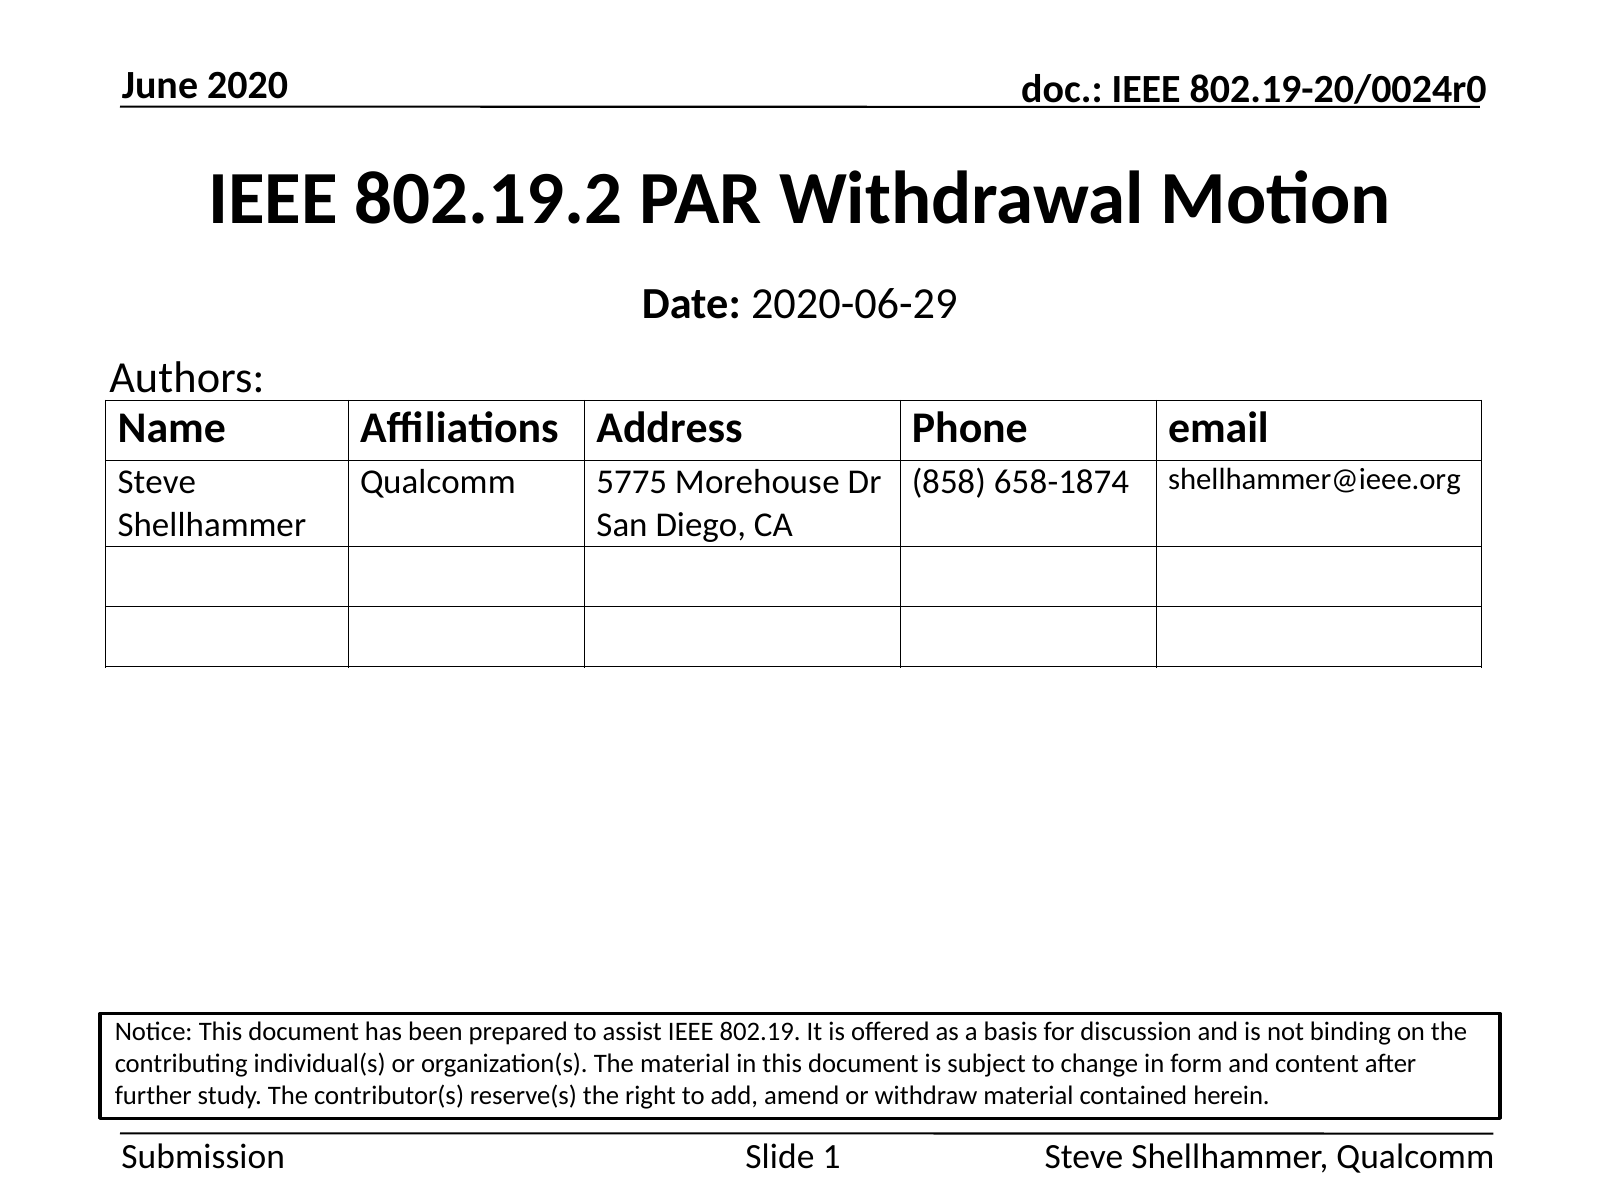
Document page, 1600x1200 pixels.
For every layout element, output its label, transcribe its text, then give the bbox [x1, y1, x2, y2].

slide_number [121, 58, 526, 107]
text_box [99, 1006, 1501, 1121]
title IEEE 802.19.2 PAR Withdrawal Motion [119, 119, 1481, 266]
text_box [89, 399, 1511, 840]
list Date: 2020-06-29 [119, 266, 1481, 337]
footer Steve Shellhammer, Qualcomm [962, 1132, 1495, 1165]
slide_number Slide 1 [733, 1132, 854, 1197]
text_box Authors: [93, 339, 347, 398]
